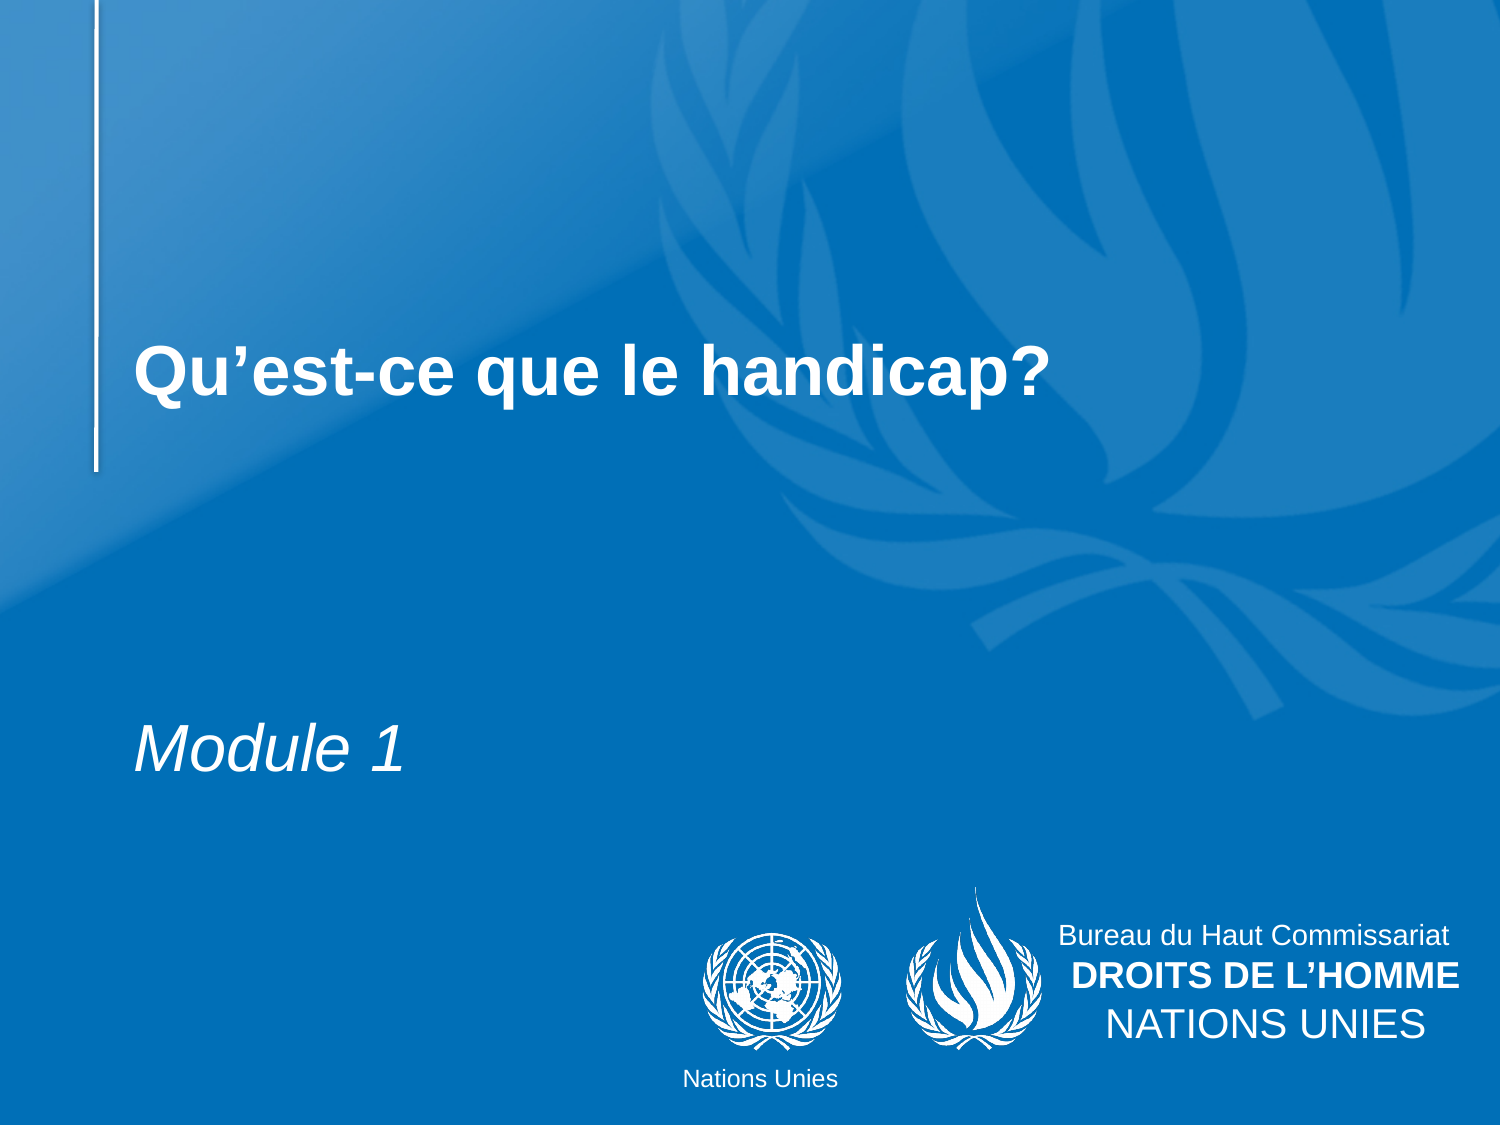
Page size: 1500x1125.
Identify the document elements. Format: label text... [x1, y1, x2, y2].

title Qu’est-ce que le handicap? [118, 316, 1325, 506]
subtitle Module 1 [118, 696, 1200, 858]
picture [0, 0, 1500, 1125]
text_box Nations Unies [659, 1055, 862, 1101]
text_box Bureau du Haut Commissariat DROITS DE L’HOMME NATIONS UNIES [1043, 909, 1489, 1054]
